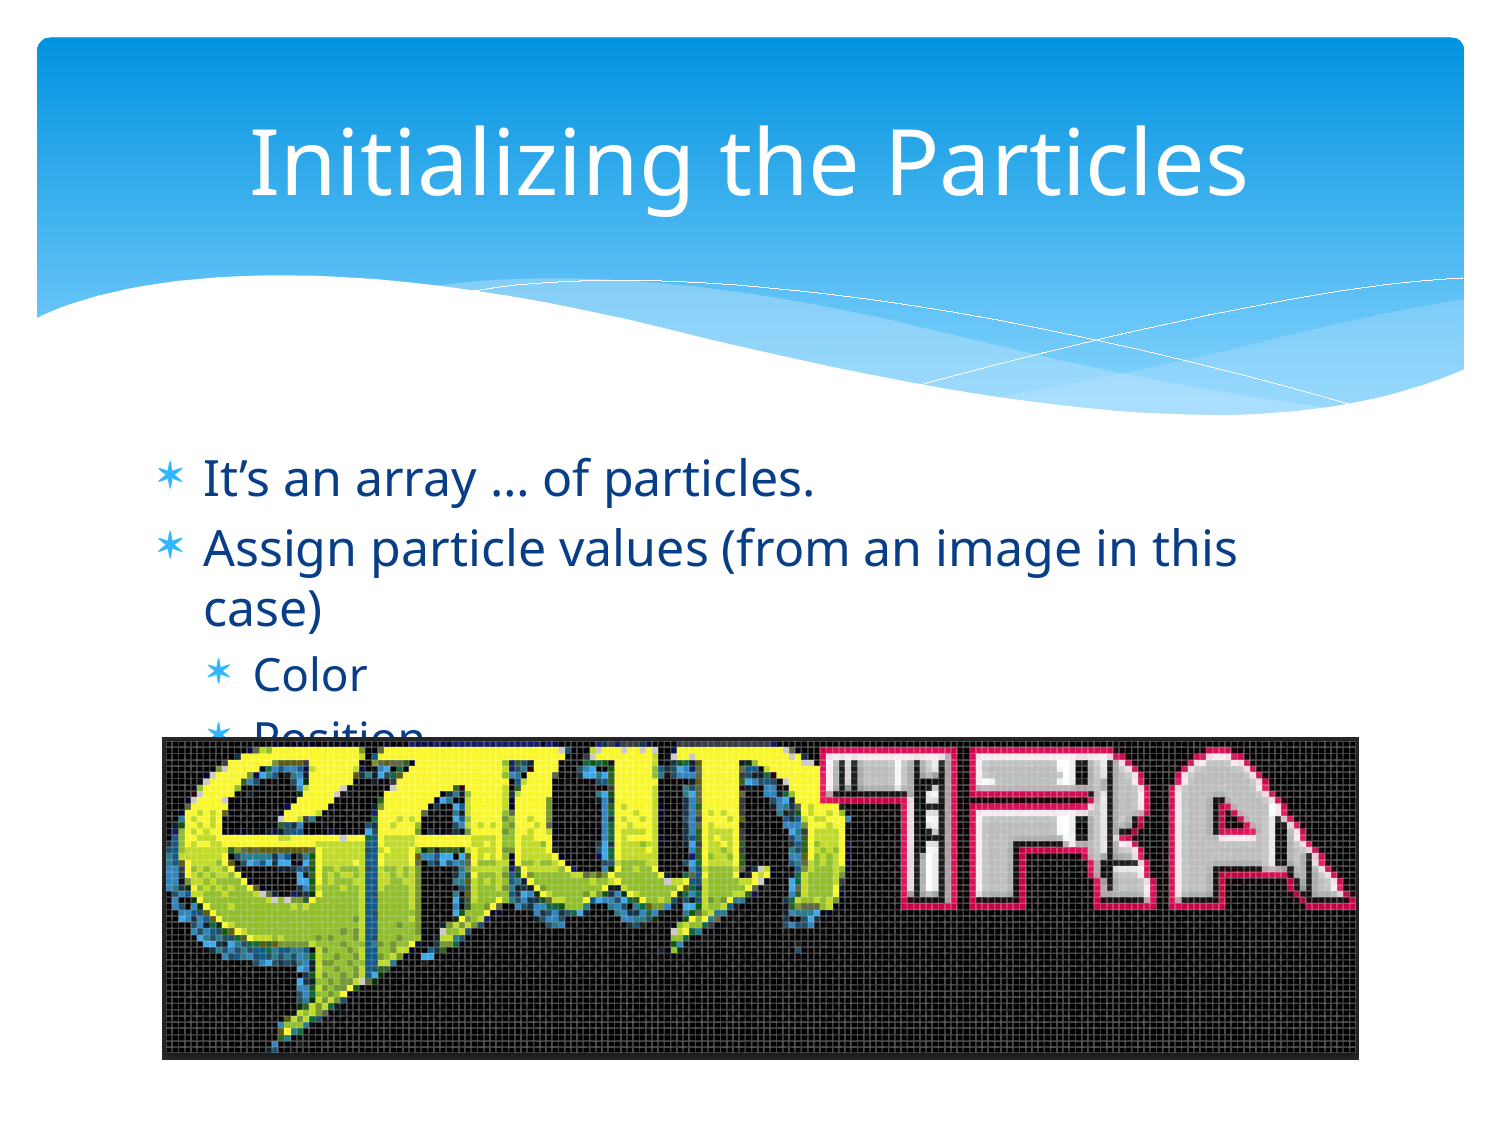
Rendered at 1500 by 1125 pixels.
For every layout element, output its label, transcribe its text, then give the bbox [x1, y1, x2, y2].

title Initializing the Particles [75, 55, 1425, 261]
list It’s an array … of particles. Assign particle values (from an image in this case) Color Position [143, 438, 1359, 1005]
picture [162, 737, 1359, 1060]
